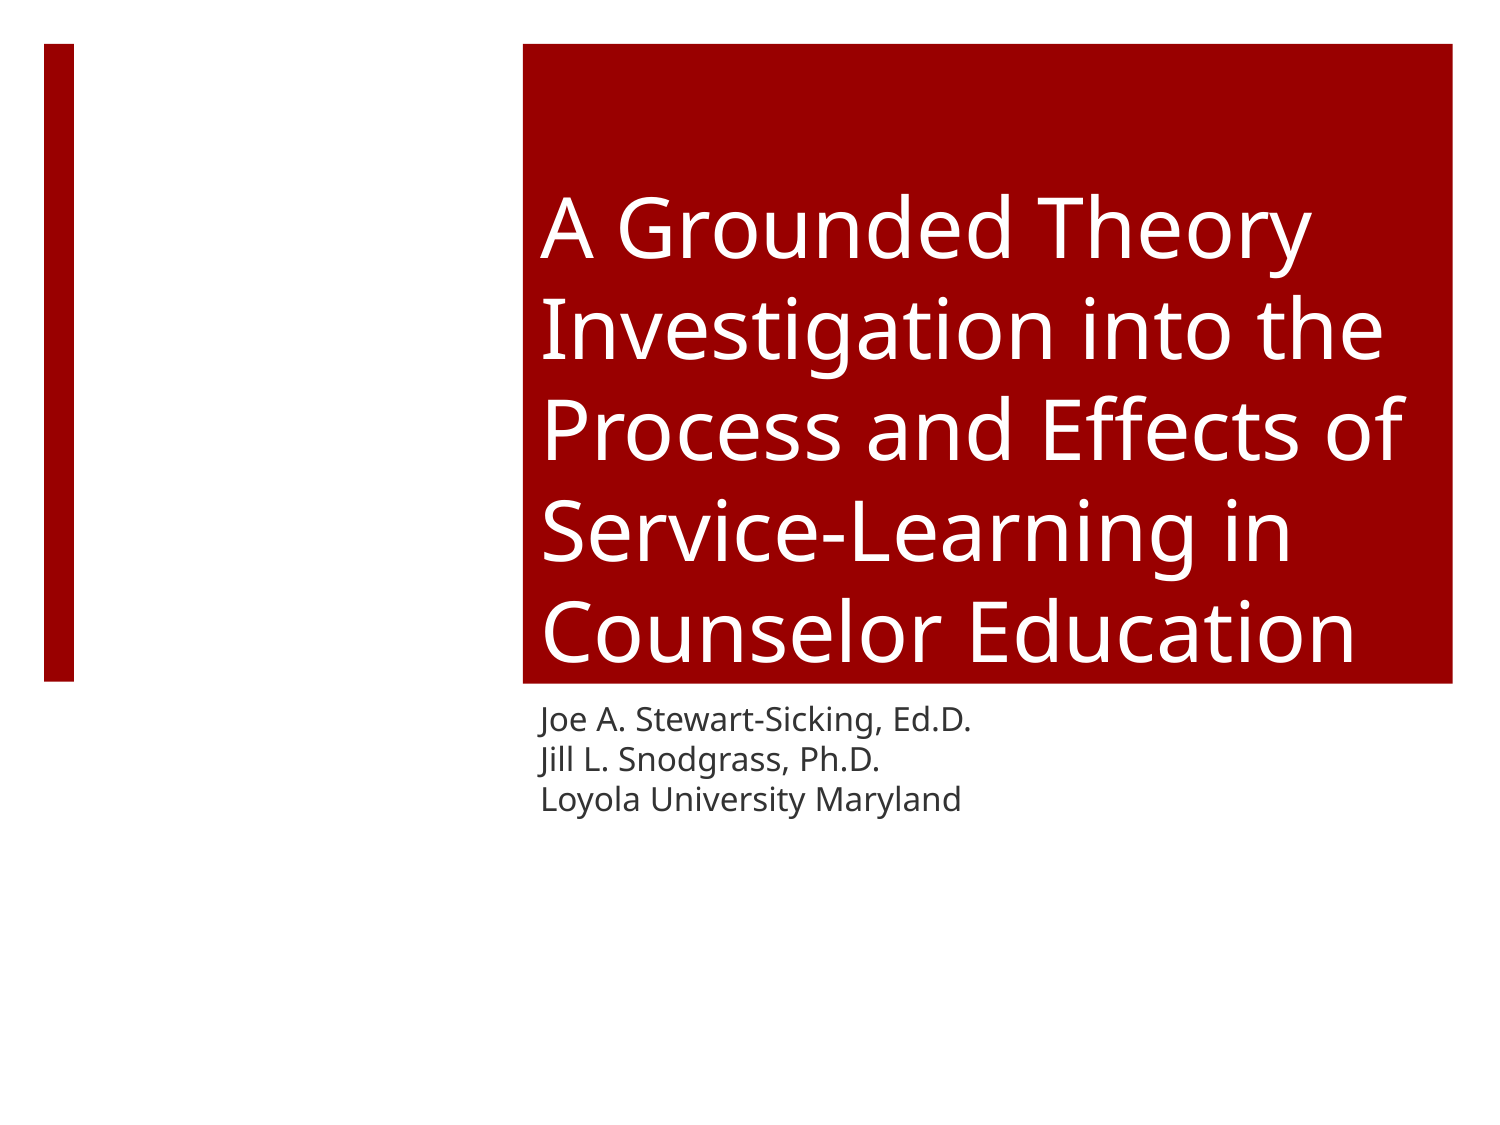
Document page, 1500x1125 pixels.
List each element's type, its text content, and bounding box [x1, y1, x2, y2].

subtitle Joe A. Stewart-Sicking, Ed.D. Jill L. Snodgrass, Ph.D. Loyola University Maryland [525, 690, 1421, 827]
title A Grounded Theory Investigation into the Process and Effects of Service-Learning in Counselor Education [525, 61, 1421, 687]
